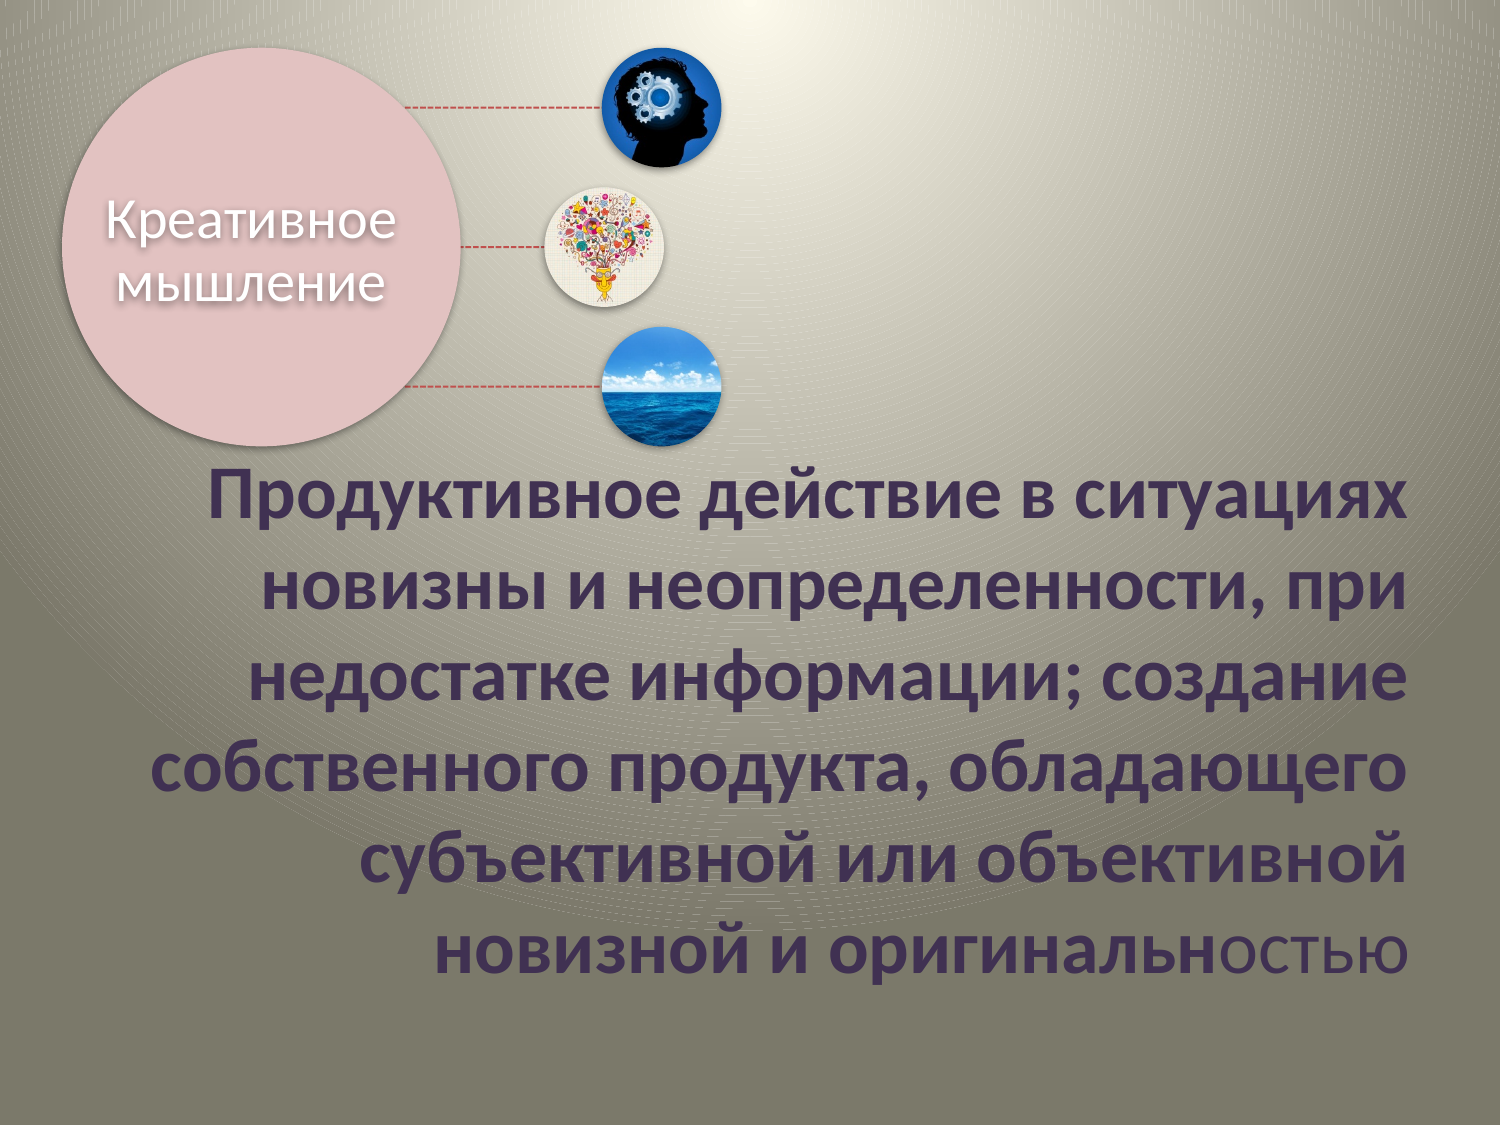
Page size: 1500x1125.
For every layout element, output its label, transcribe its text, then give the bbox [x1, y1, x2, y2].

list Продуктивное действие в ситуациях новизны и неопределенности, при недостатке информации; создание собственного продукта, обладающего субъективной или объективной новизной и оригинальностью [75, 262, 1425, 1005]
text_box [0, 18, 798, 476]
